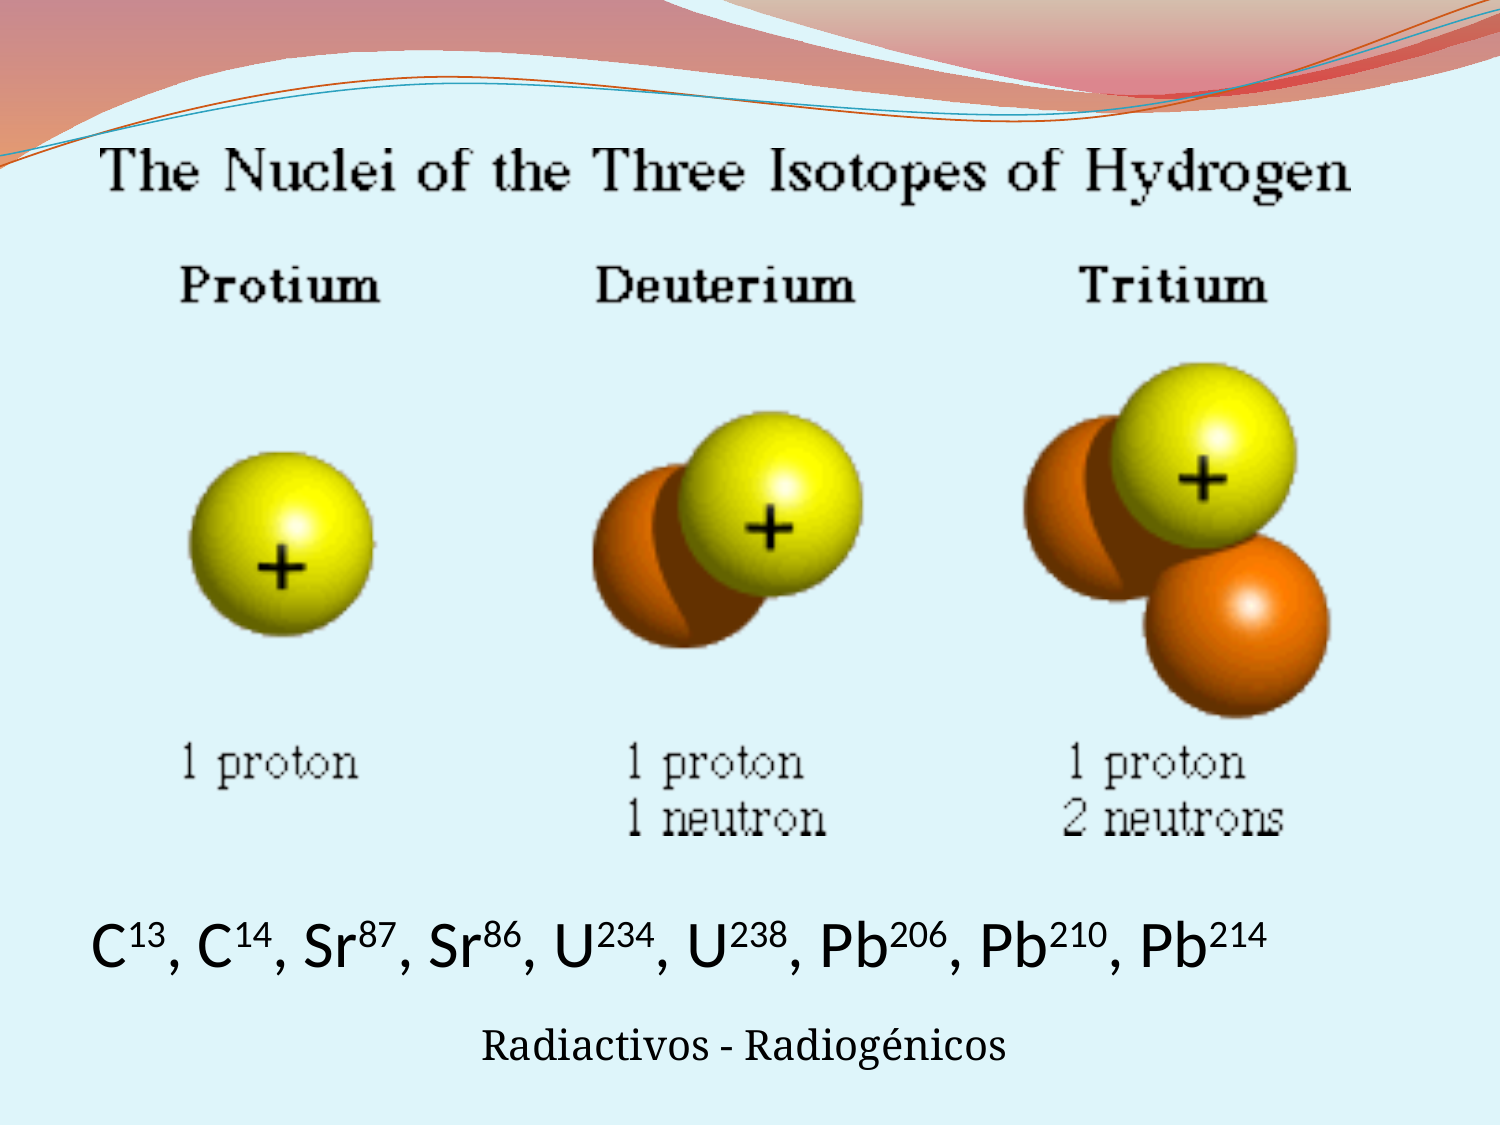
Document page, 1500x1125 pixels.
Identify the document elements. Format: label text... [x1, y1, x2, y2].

text_box C13, C14, Sr87, Sr86, U234, U238, Pb206, Pb210, Pb214 [76, 893, 1400, 989]
picture [100, 148, 1351, 836]
text_box Radiactivos - Radiogénicos [466, 1011, 1058, 1077]
